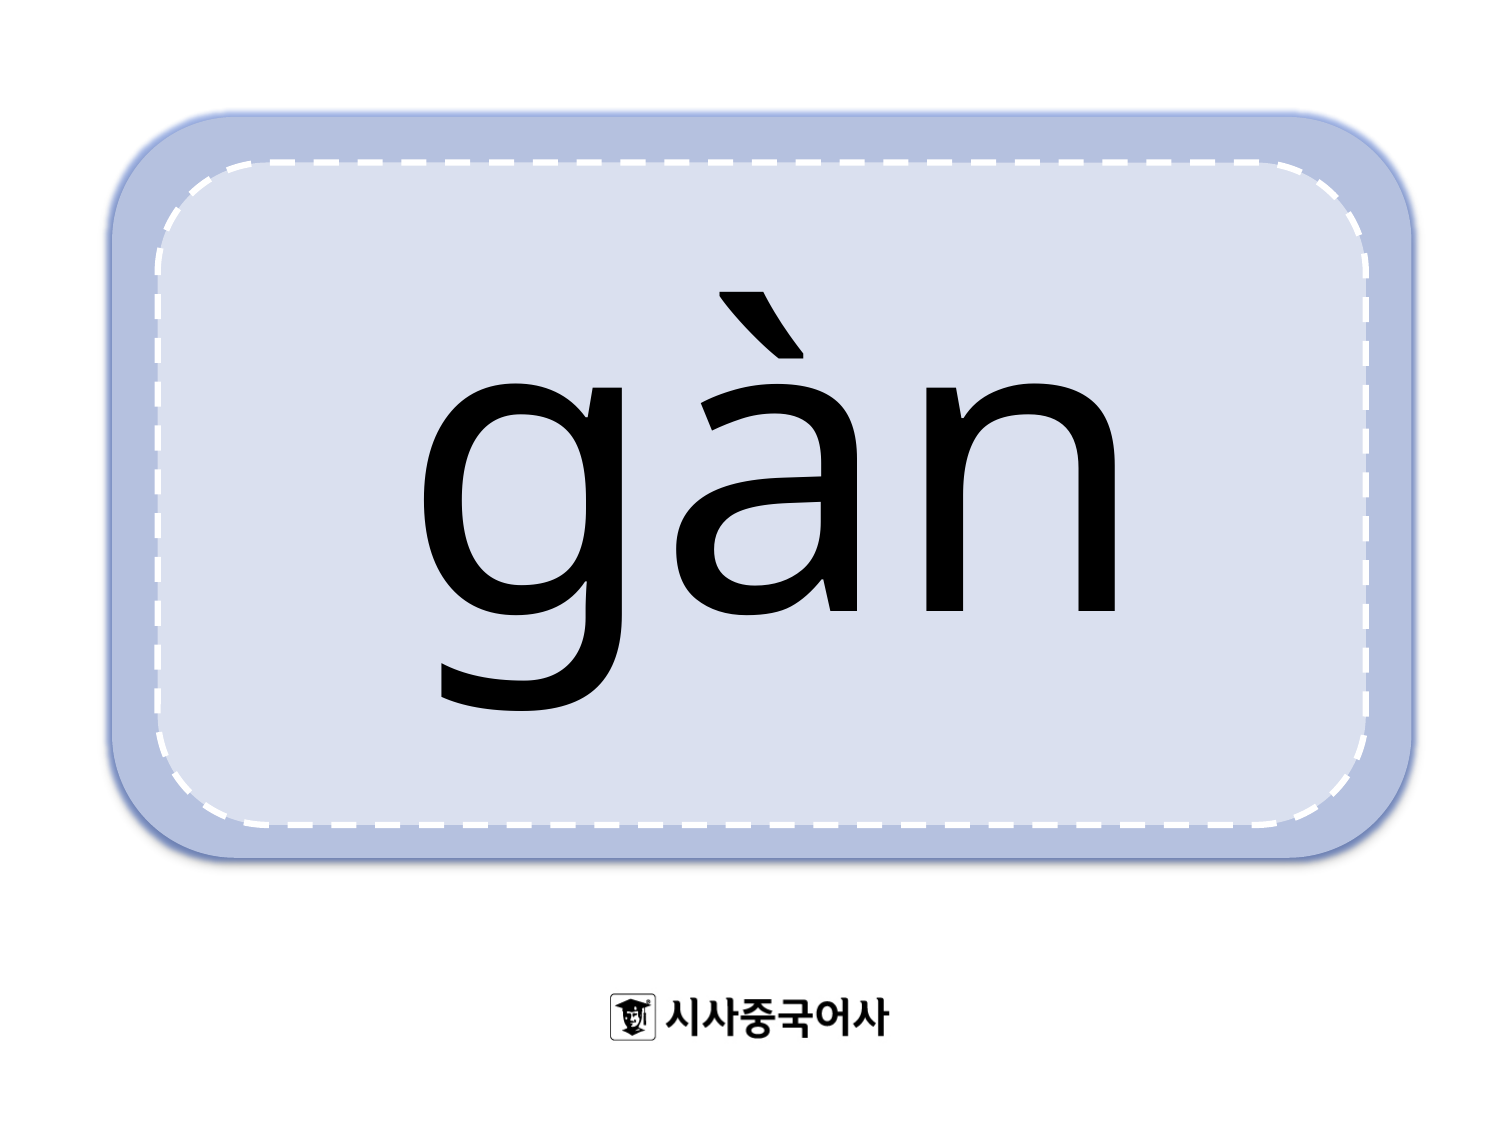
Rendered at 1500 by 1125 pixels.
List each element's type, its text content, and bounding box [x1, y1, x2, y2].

text_box gàn [171, 113, 1380, 776]
picture [602, 987, 898, 1047]
